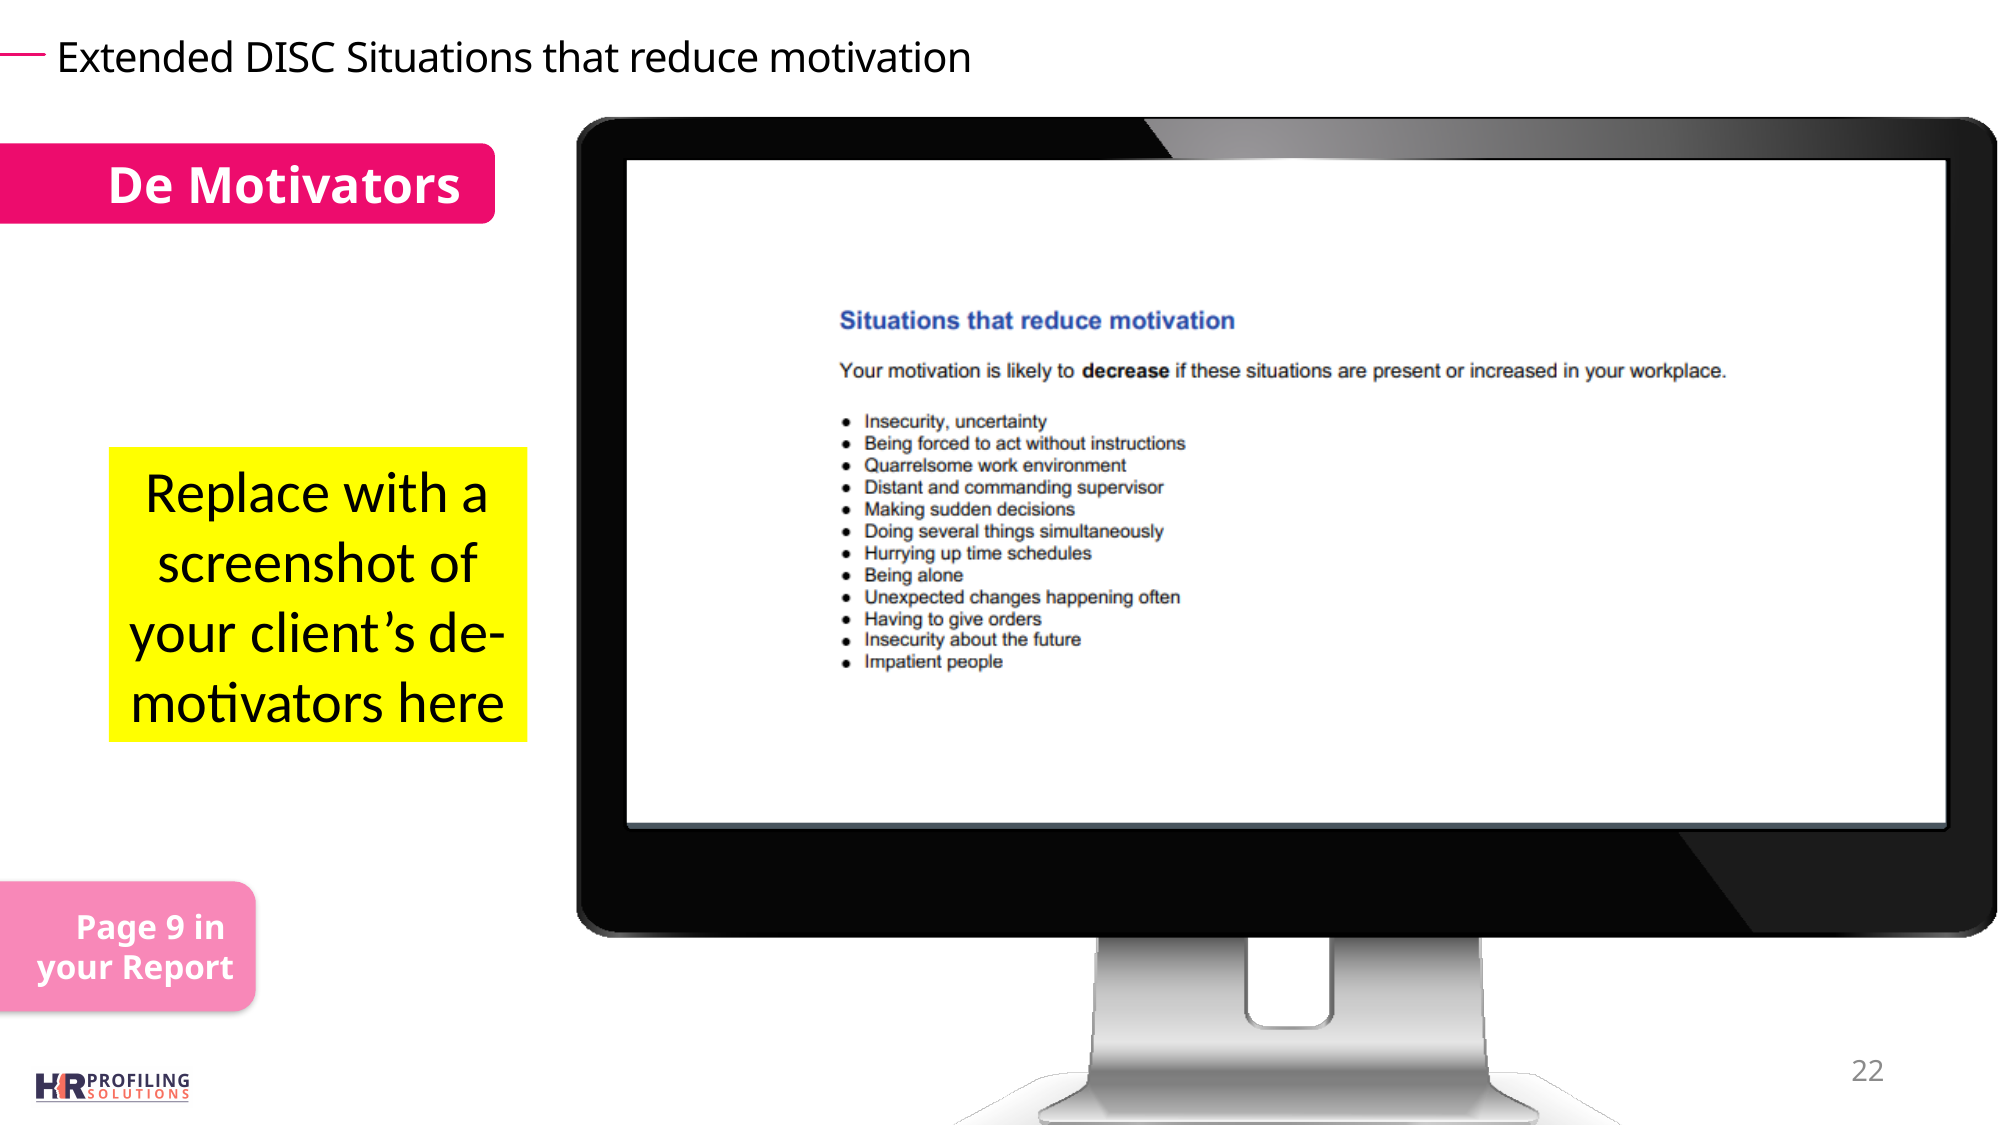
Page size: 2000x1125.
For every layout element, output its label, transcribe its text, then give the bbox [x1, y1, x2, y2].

text_box Page 9 in your Report [0, 880, 257, 1013]
picture [31, 1066, 193, 1108]
text_box Replace with a screenshot of your client’s de-motivators here [108, 447, 522, 742]
text_box Extended DISC Situations that reduce motivation [44, 30, 1036, 88]
text_box De Motivators [0, 141, 498, 226]
picture [527, 66, 2000, 1125]
